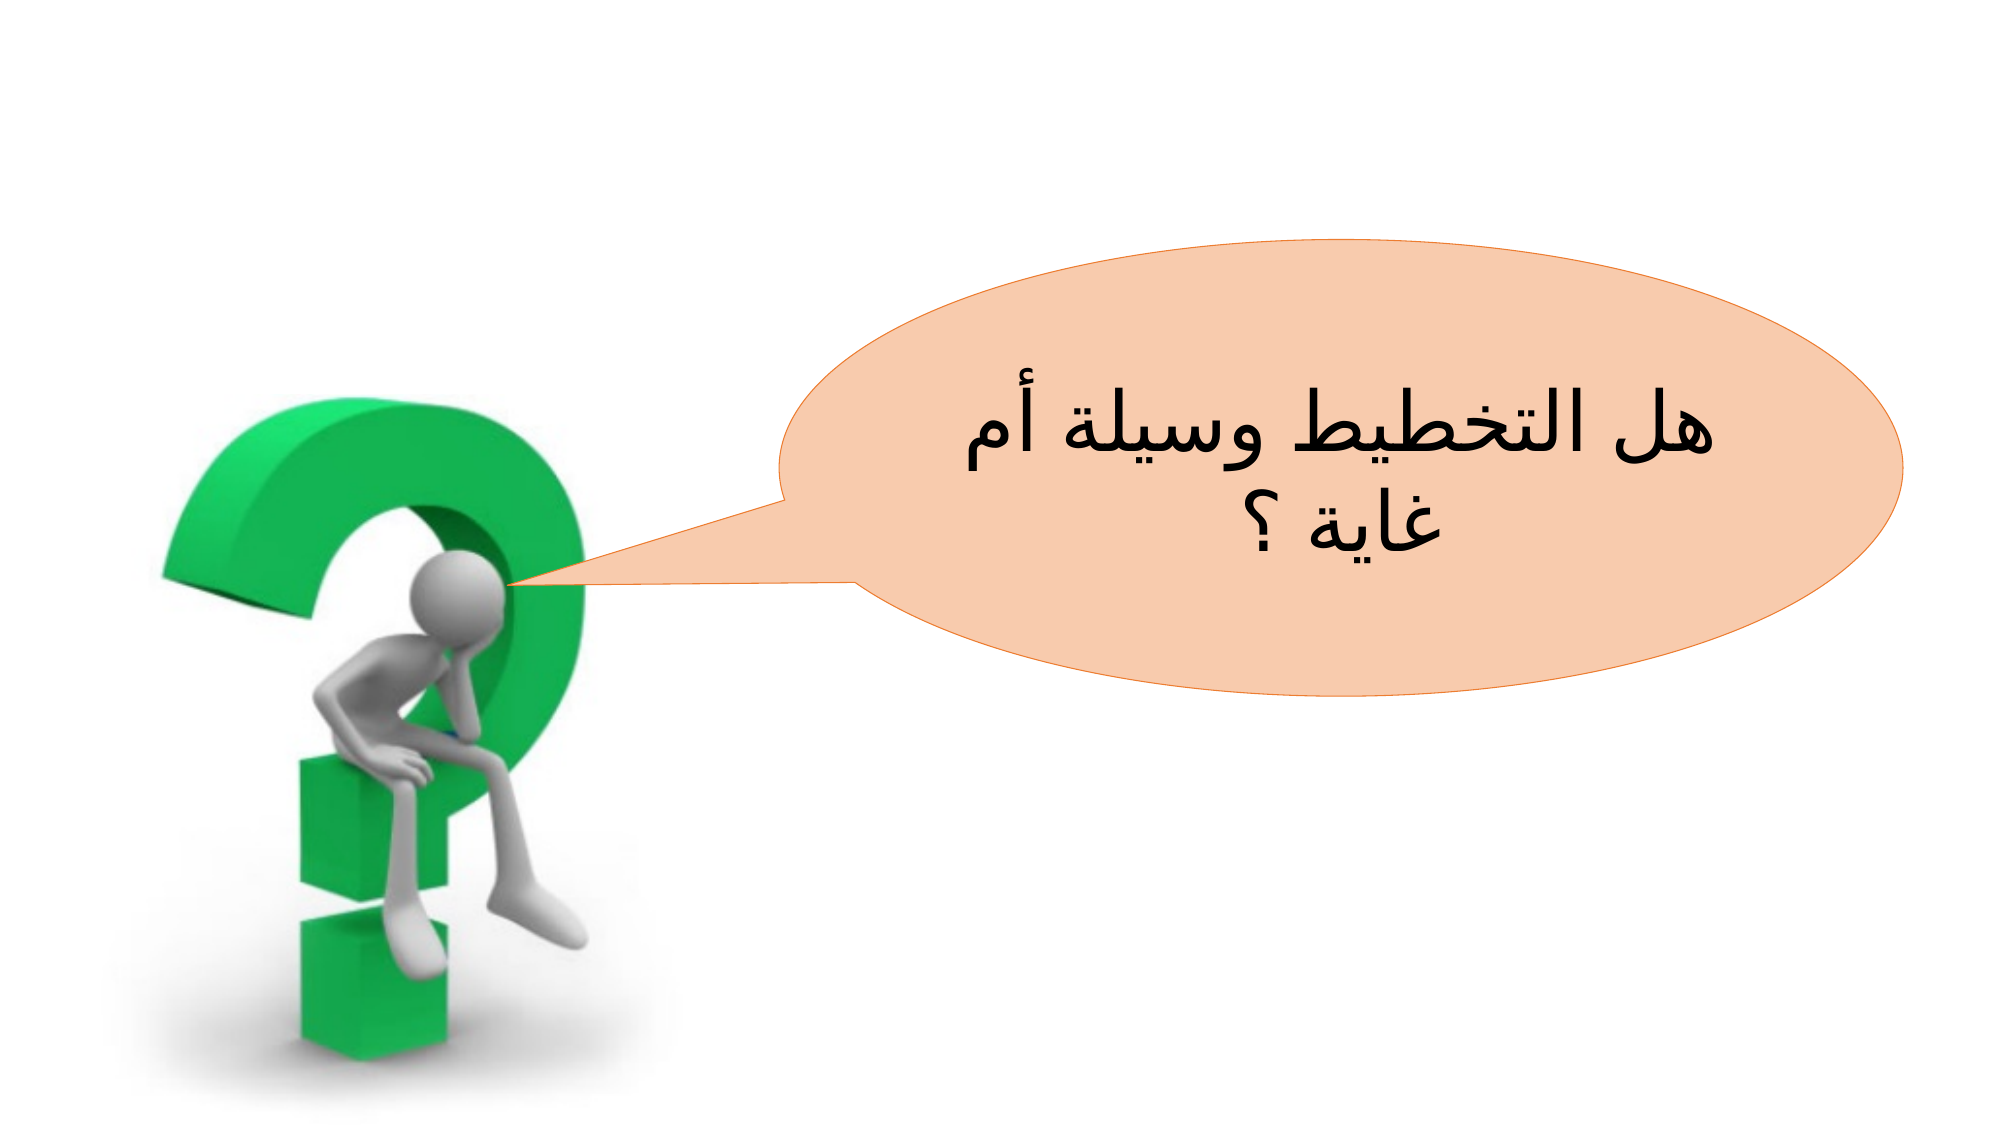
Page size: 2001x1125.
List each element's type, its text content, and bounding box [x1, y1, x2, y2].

picture [101, 394, 683, 1125]
text_box هل التخطيط وسيلة أم غاية ؟ [683, 238, 1904, 697]
